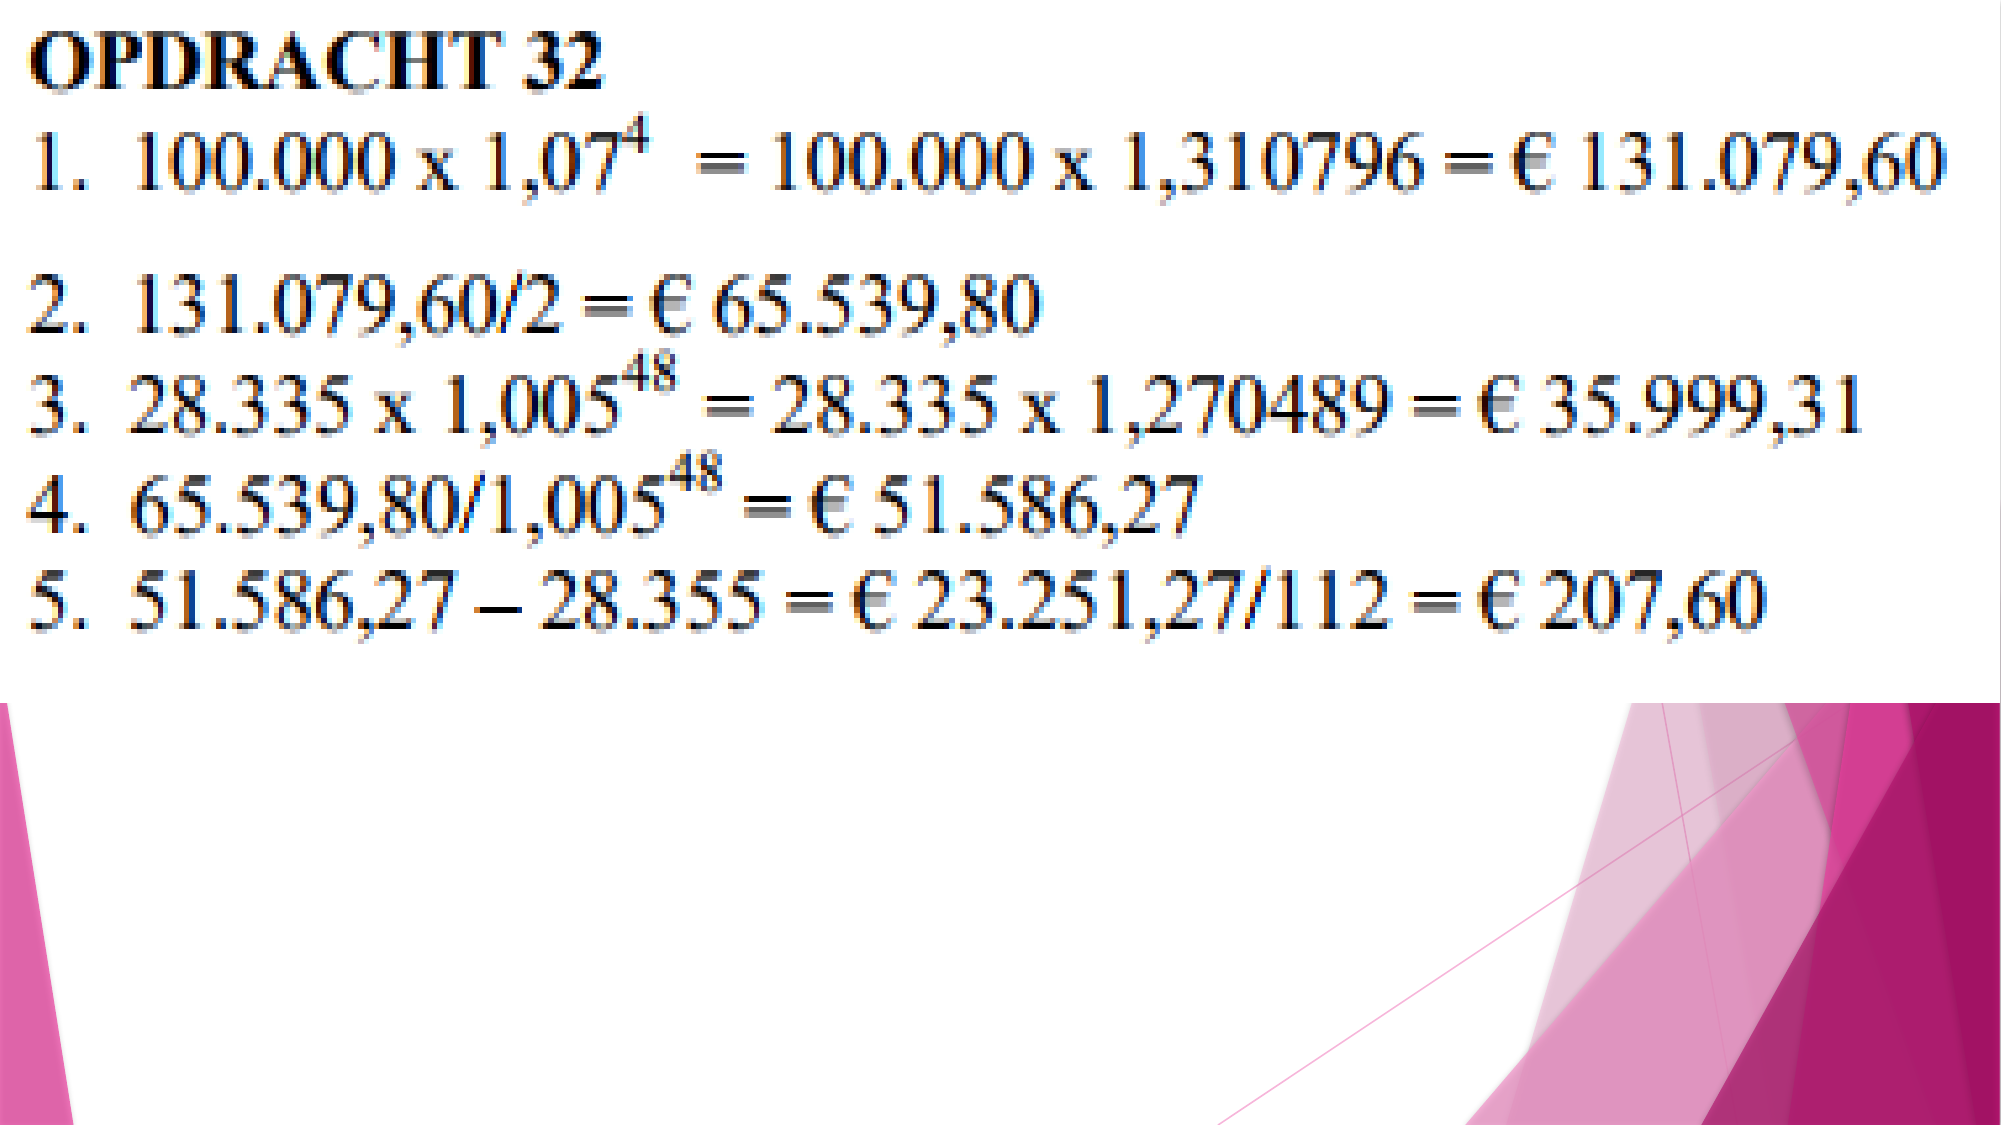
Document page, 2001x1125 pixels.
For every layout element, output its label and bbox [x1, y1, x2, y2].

picture [0, 0, 2000, 703]
